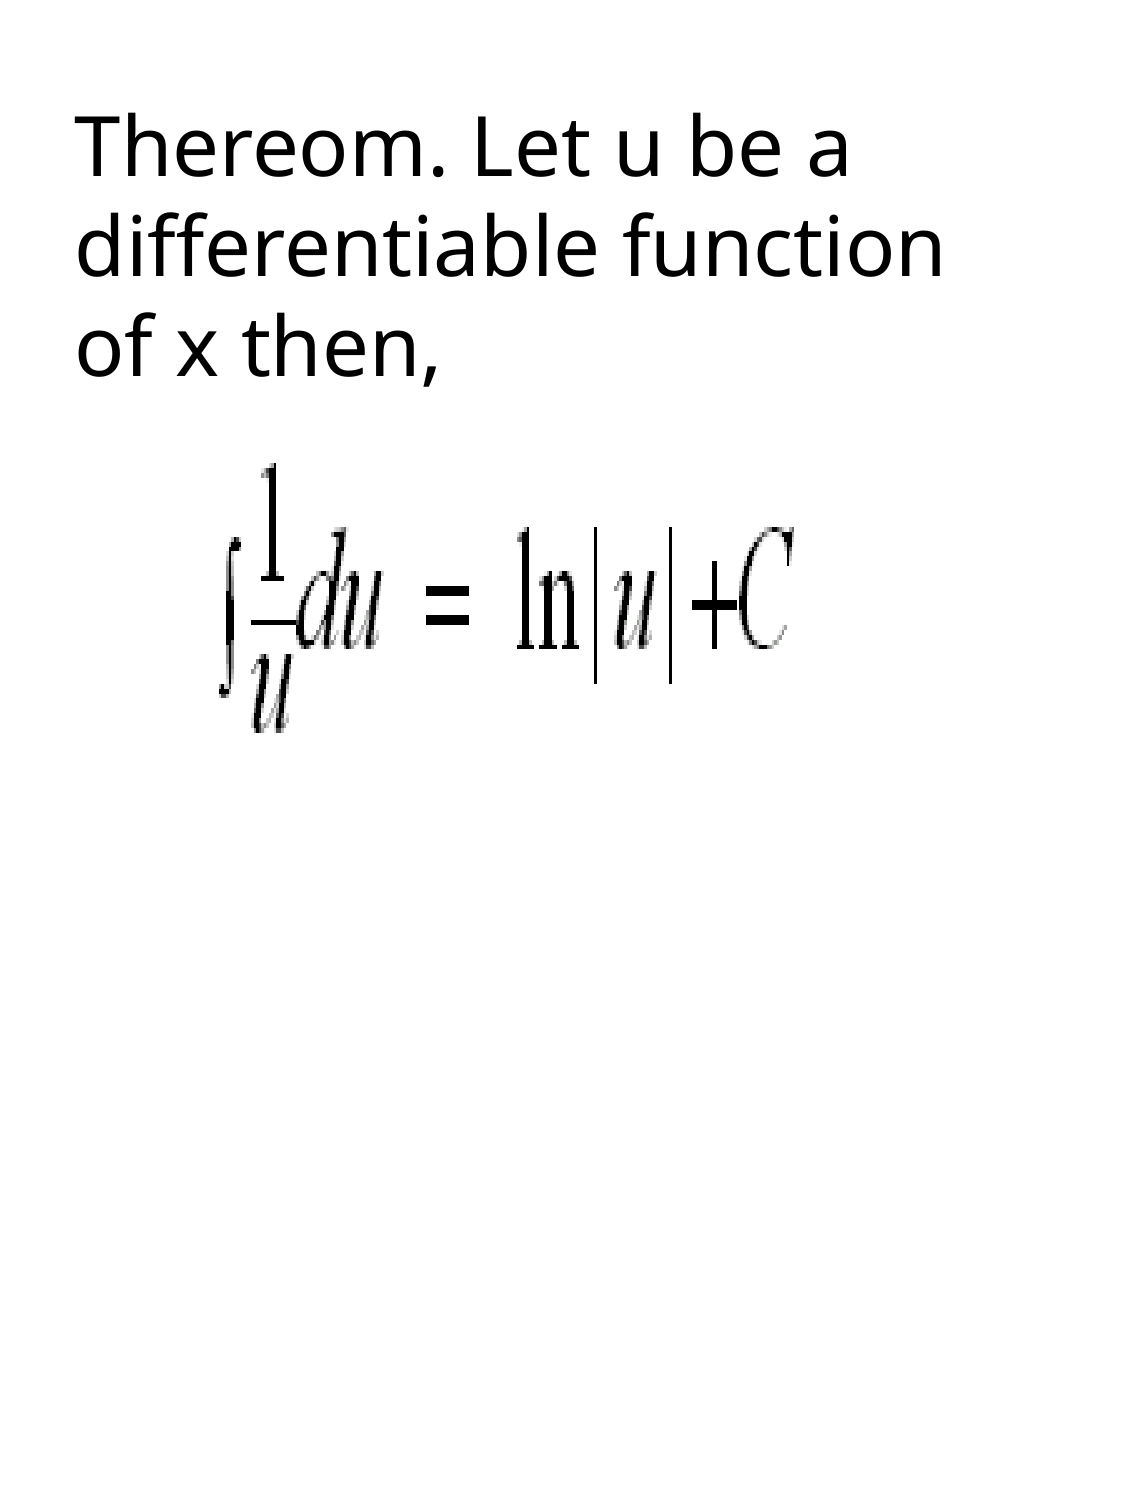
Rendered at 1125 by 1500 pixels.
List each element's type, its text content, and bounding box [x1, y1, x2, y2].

picture [214, 449, 805, 749]
text_box Thereom. Let u be a differentiable function of x then, [62, 86, 997, 399]
